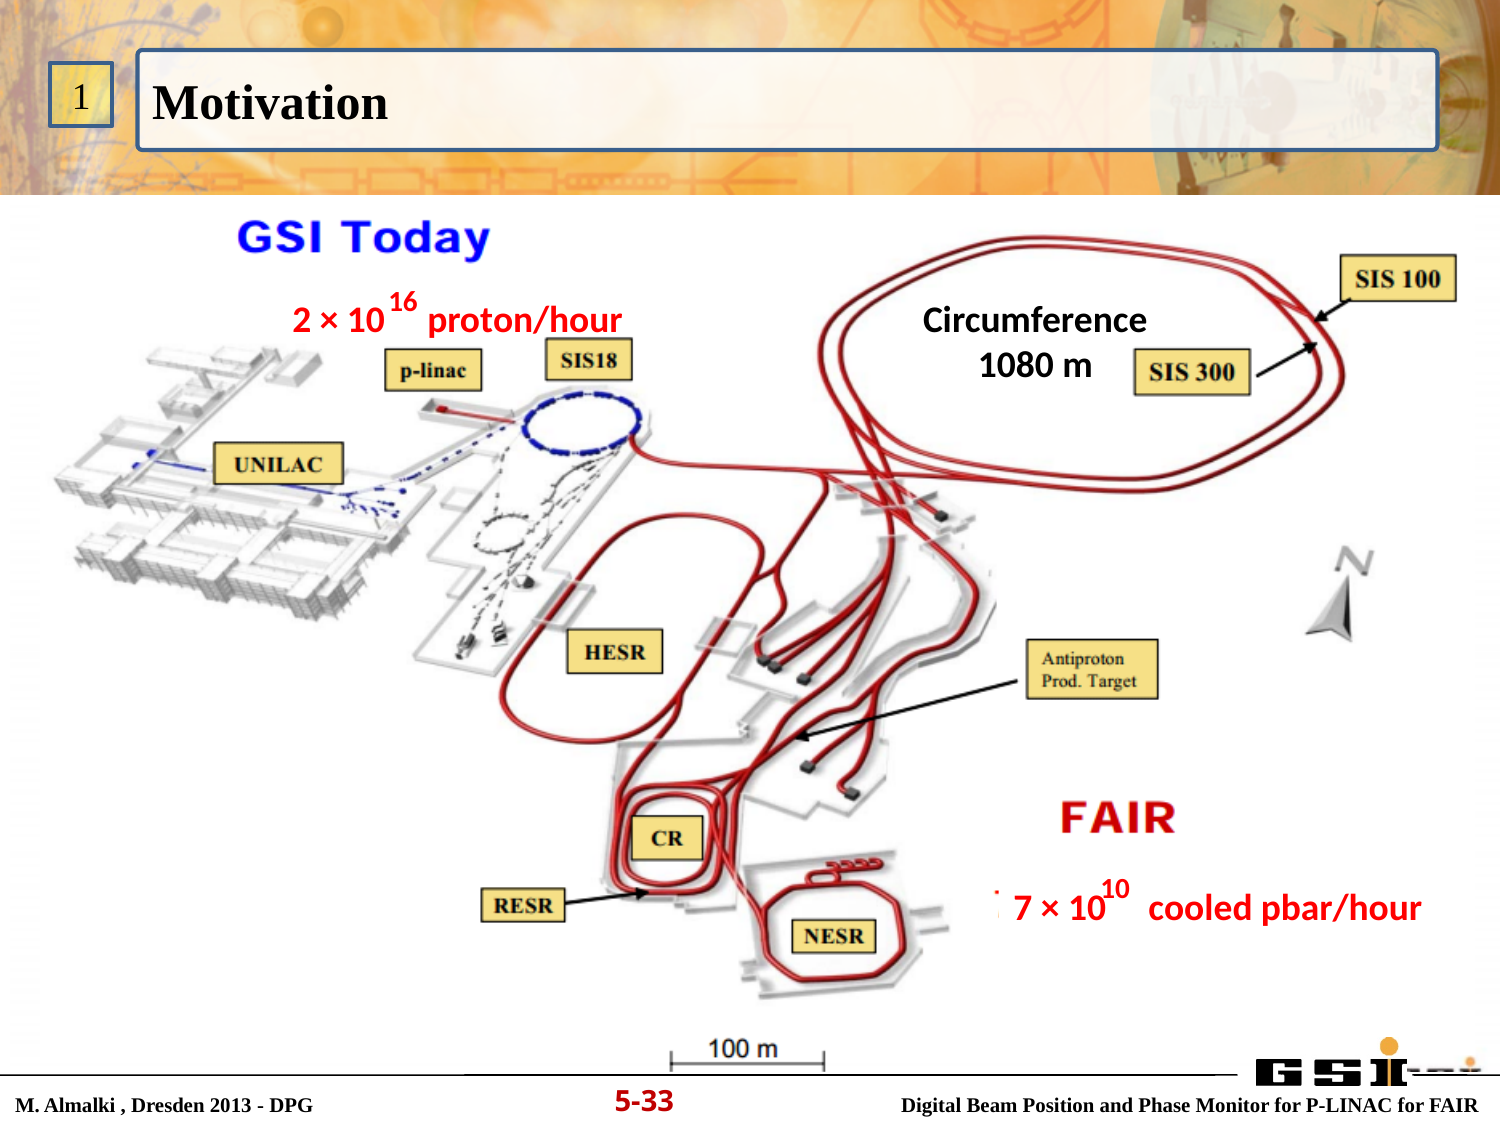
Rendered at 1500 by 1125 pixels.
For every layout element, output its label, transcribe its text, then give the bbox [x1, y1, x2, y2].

text_box M. Almalki , Dresden 2013 - DPG Digital Beam Position and Phase Monitor for P-LINAC for FAIR [0, 1092, 1494, 1125]
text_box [0, 0, 1500, 1086]
